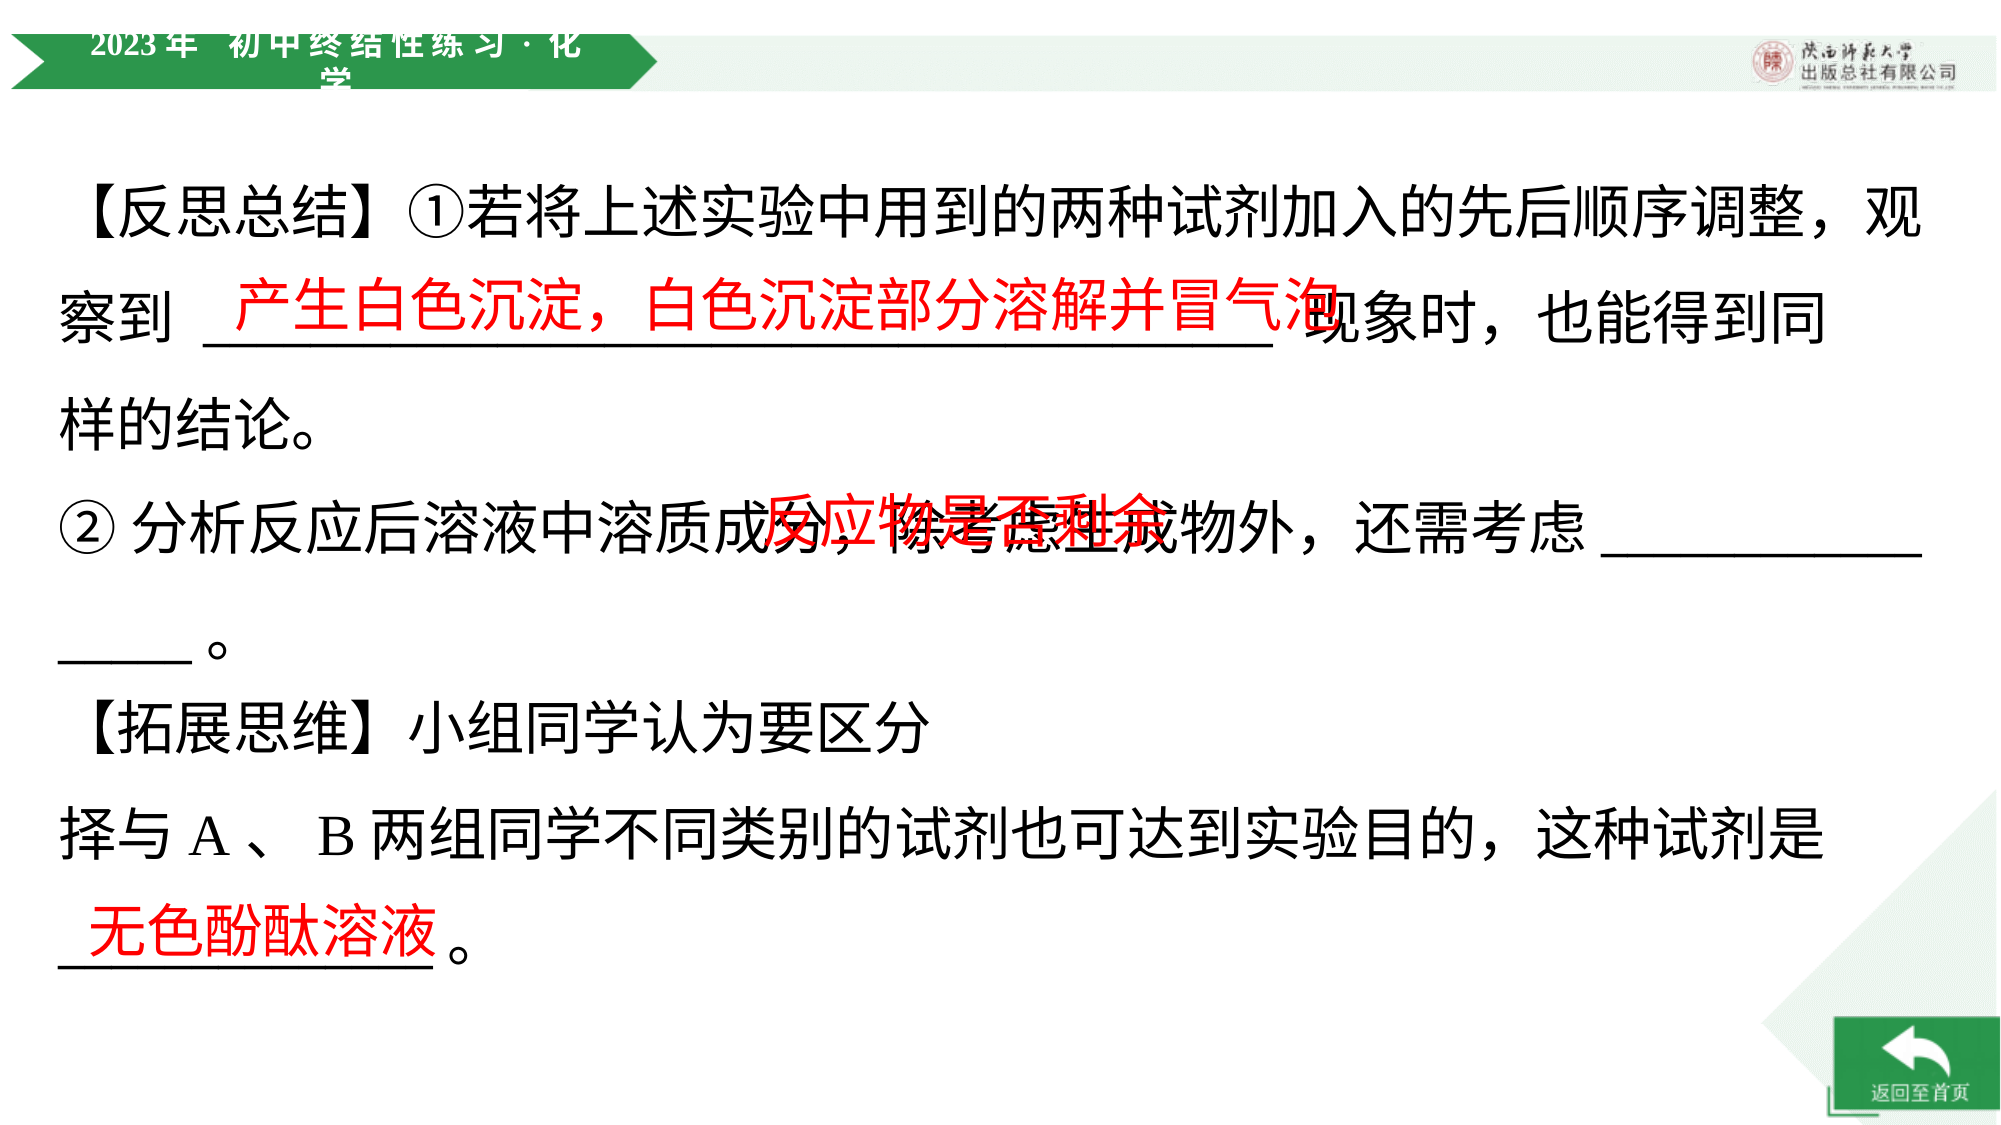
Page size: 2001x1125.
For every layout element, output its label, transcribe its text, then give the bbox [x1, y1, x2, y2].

text_box 【反思总结】①若将上述实验中用到的两种试剂加入的先后顺序调整，观 察到 ________________________________________ 现象时，也能得到同 样的结论。 [58, 139, 1941, 443]
text_box 反应物是否剩余 [58, 448, 1941, 543]
text_box 产生白色沉淀，白色沉淀部分溶解并冒气泡 [227, 231, 1349, 326]
text_box 无色酚酞溶液 [81, 858, 445, 953]
text_box ②分析反应后溶液中溶质成分，除考虑生成物外，还需考虑____________ _____。 [58, 543, 1941, 654]
picture [0, 0, 2001, 1125]
